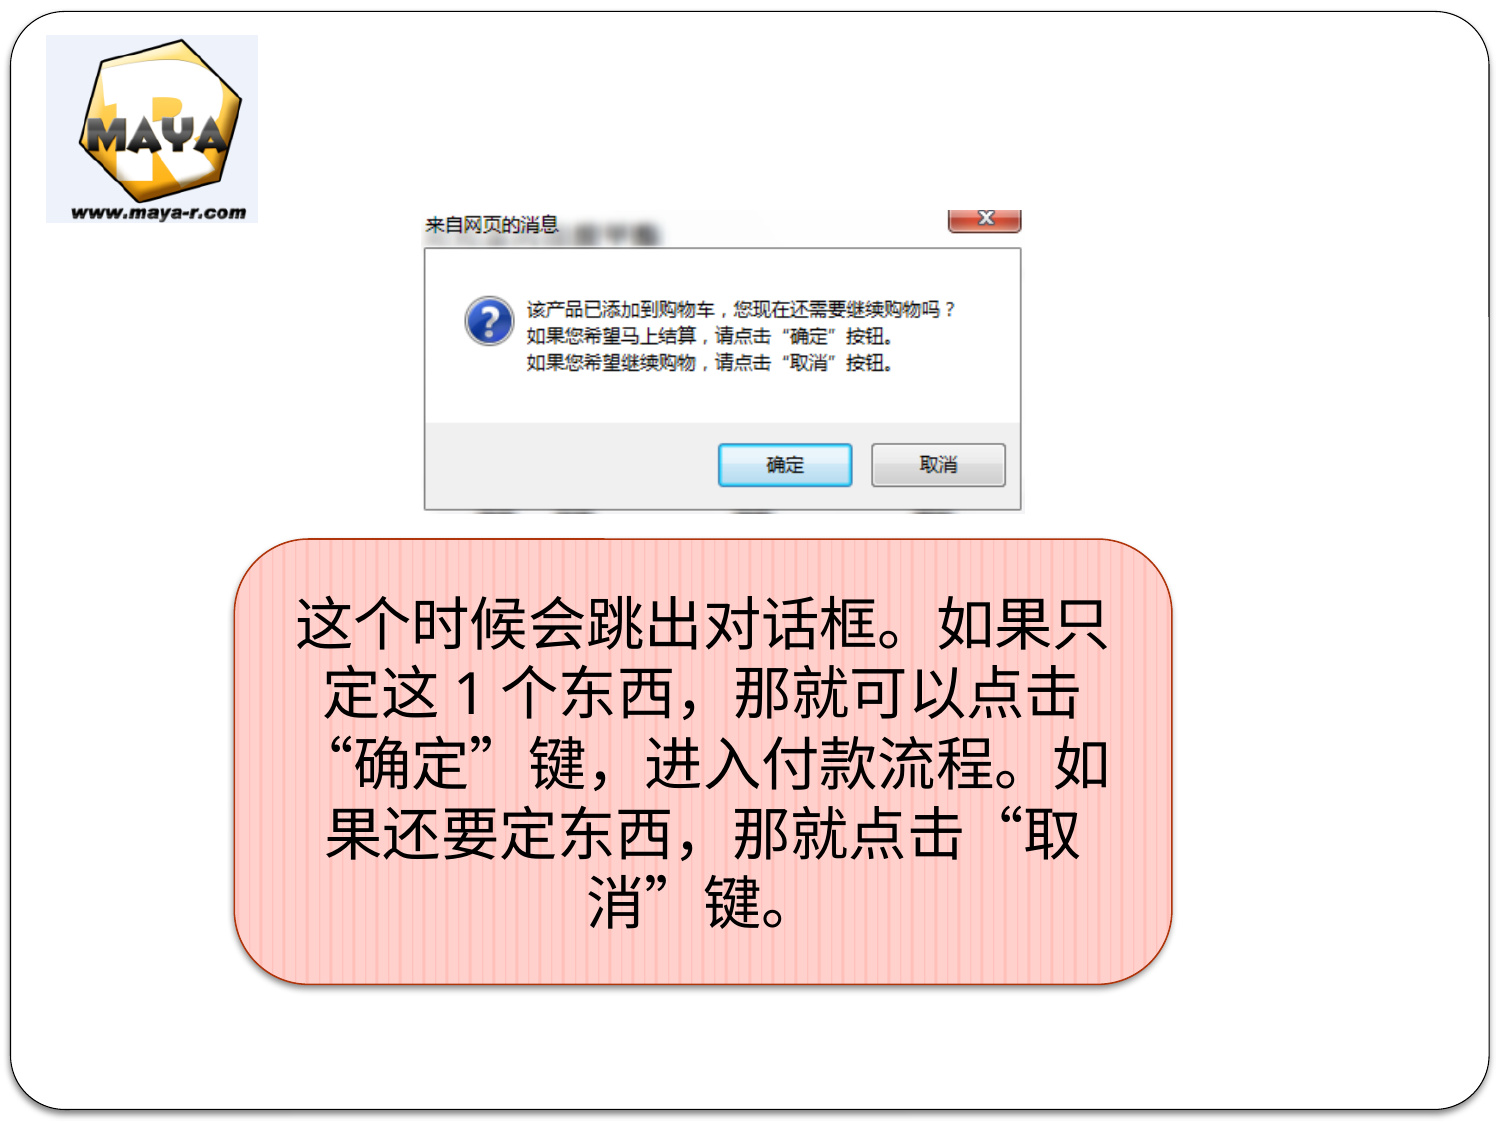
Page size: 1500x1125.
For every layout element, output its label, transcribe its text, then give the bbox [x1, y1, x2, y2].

text_box 这个时候会跳出对话框。如果只定这1个东西，那就可以点击“确定”键，进入付款流程。如果还要定东西，那就点击“取消”键。 [233, 538, 1173, 986]
picture [46, 35, 258, 223]
picture [421, 210, 1026, 515]
